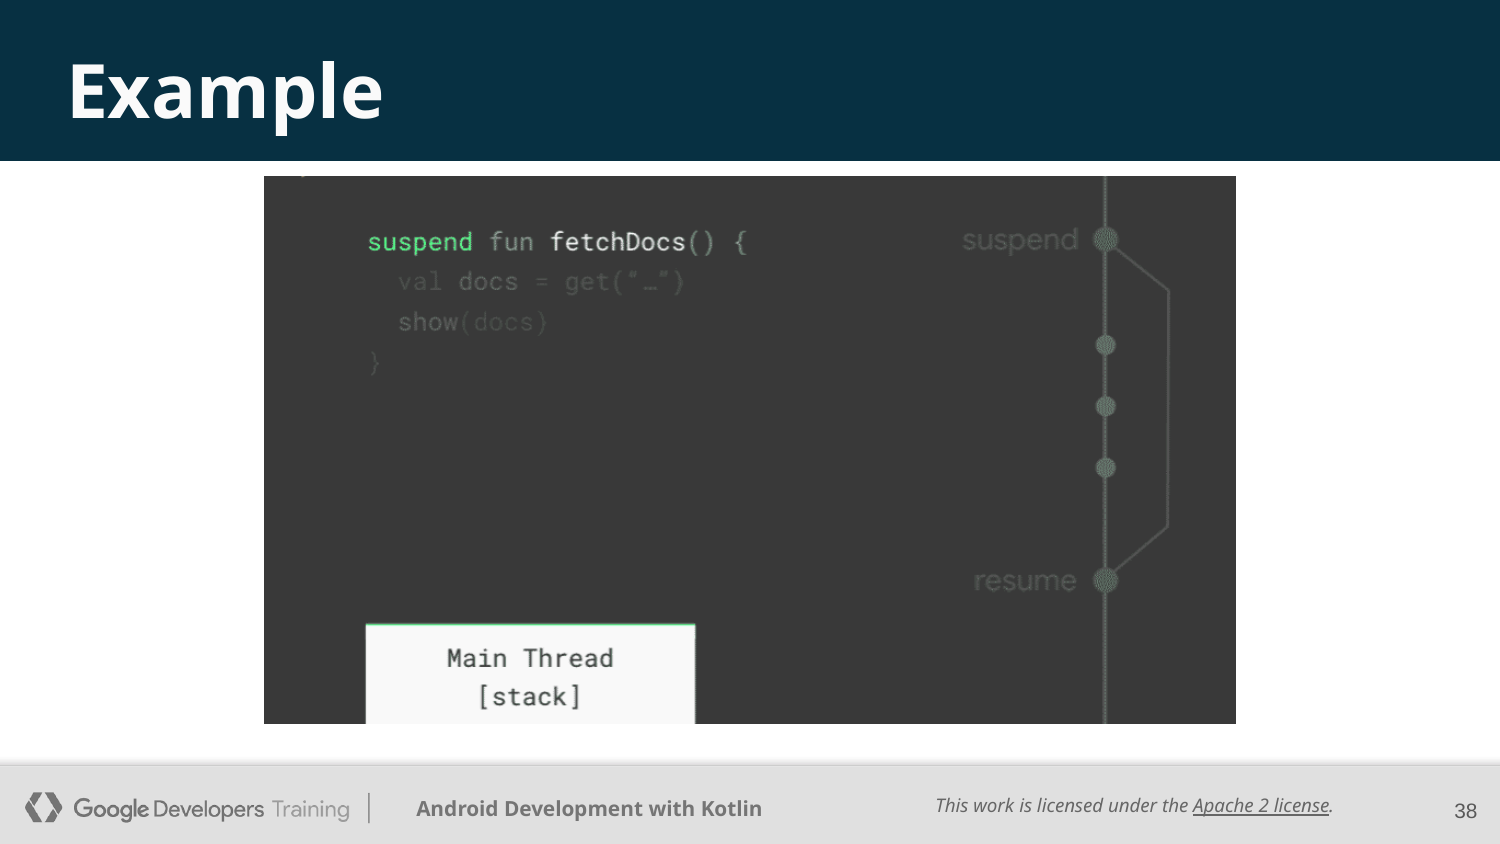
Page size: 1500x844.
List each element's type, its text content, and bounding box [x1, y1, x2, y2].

title Example [51, 28, 1449, 122]
slide_number ‹#› [1402, 777, 1493, 842]
picture [0, 161, 1500, 844]
